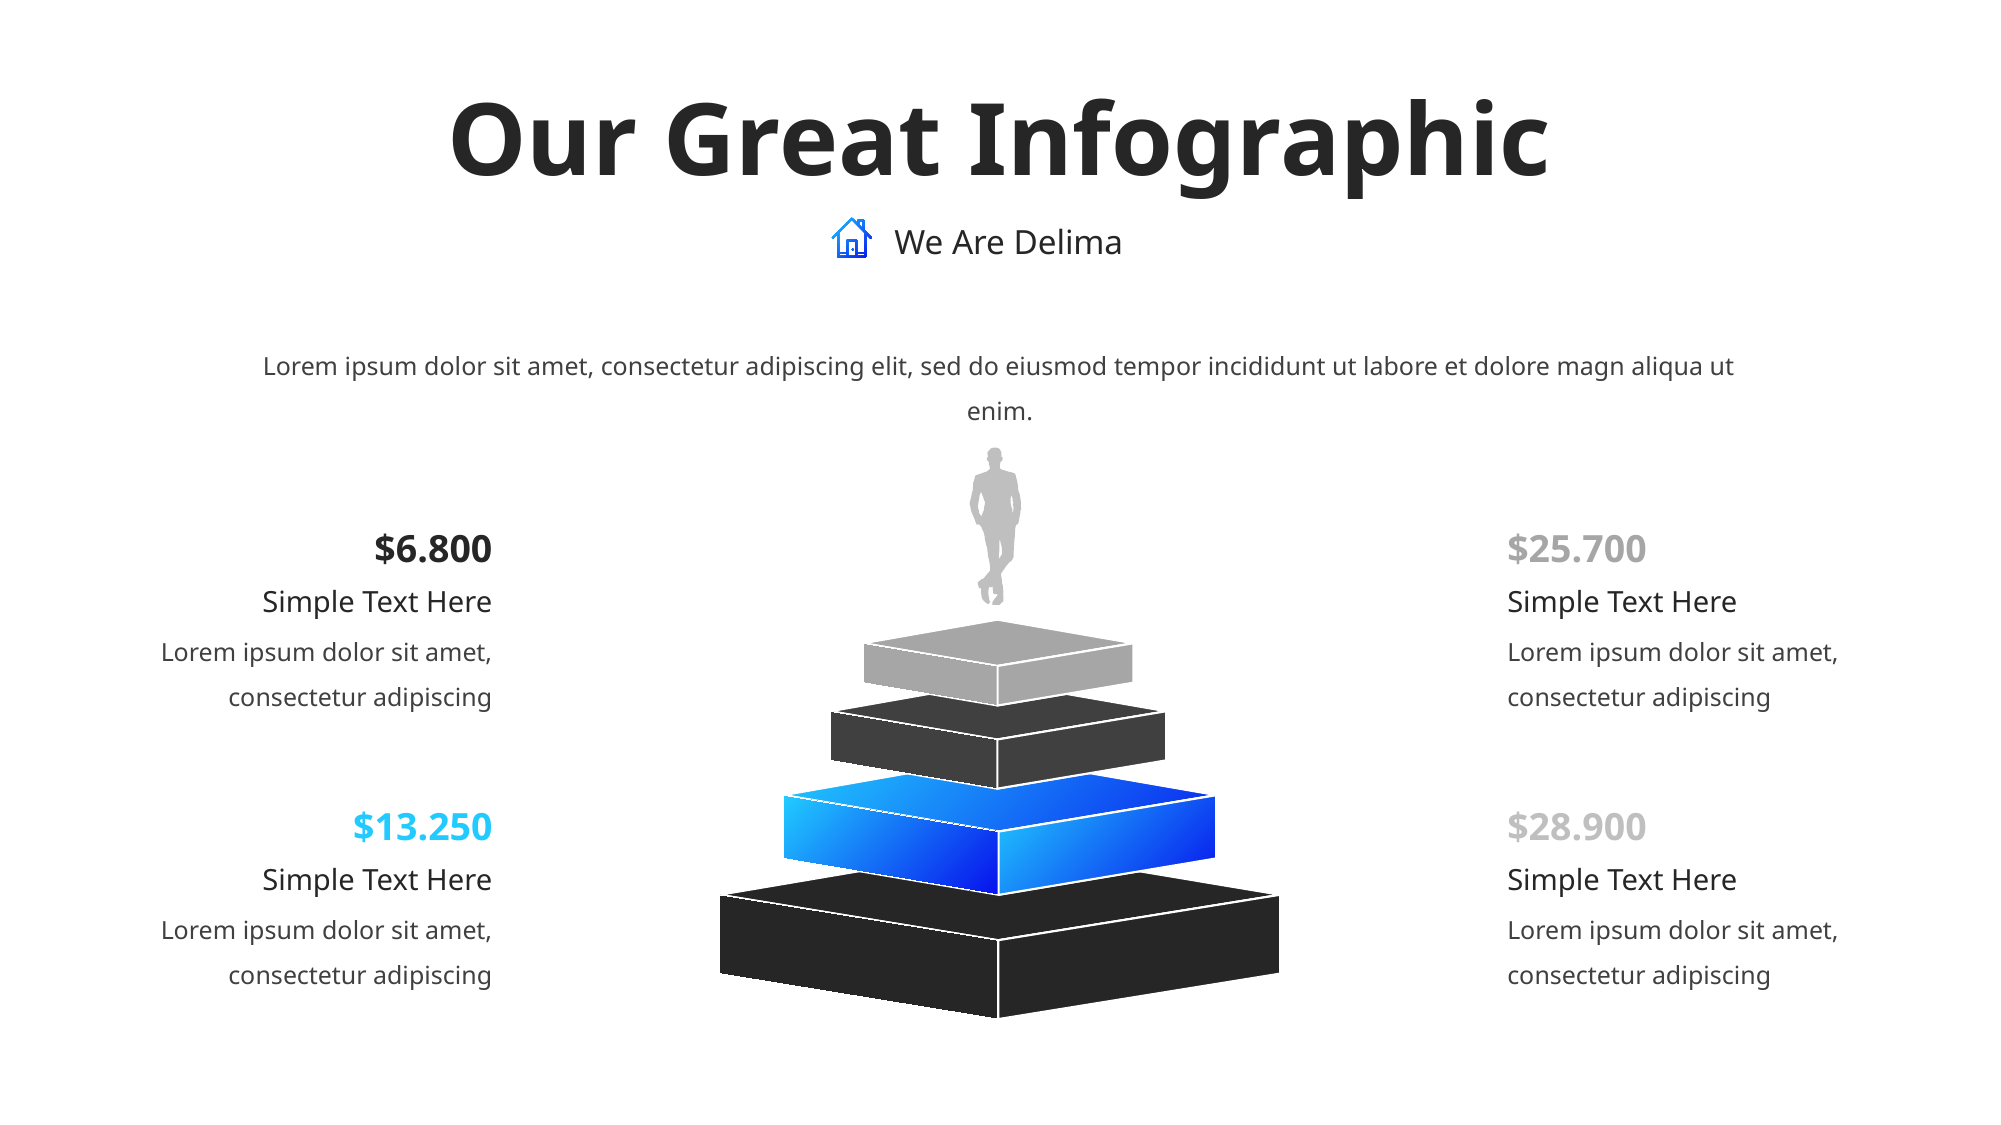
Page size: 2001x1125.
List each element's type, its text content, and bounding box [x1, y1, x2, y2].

text_box Lorem ipsum dolor sit amet, consectetur adipiscing elit, sed do eiusmod tempor incididunt ut labore et dolore magn aliqua ut enim. [216, 328, 1784, 433]
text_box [144, 494, 508, 716]
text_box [1492, 772, 1856, 999]
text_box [719, 447, 1281, 1020]
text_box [371, 68, 1629, 270]
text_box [1492, 494, 1856, 721]
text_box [144, 772, 508, 999]
